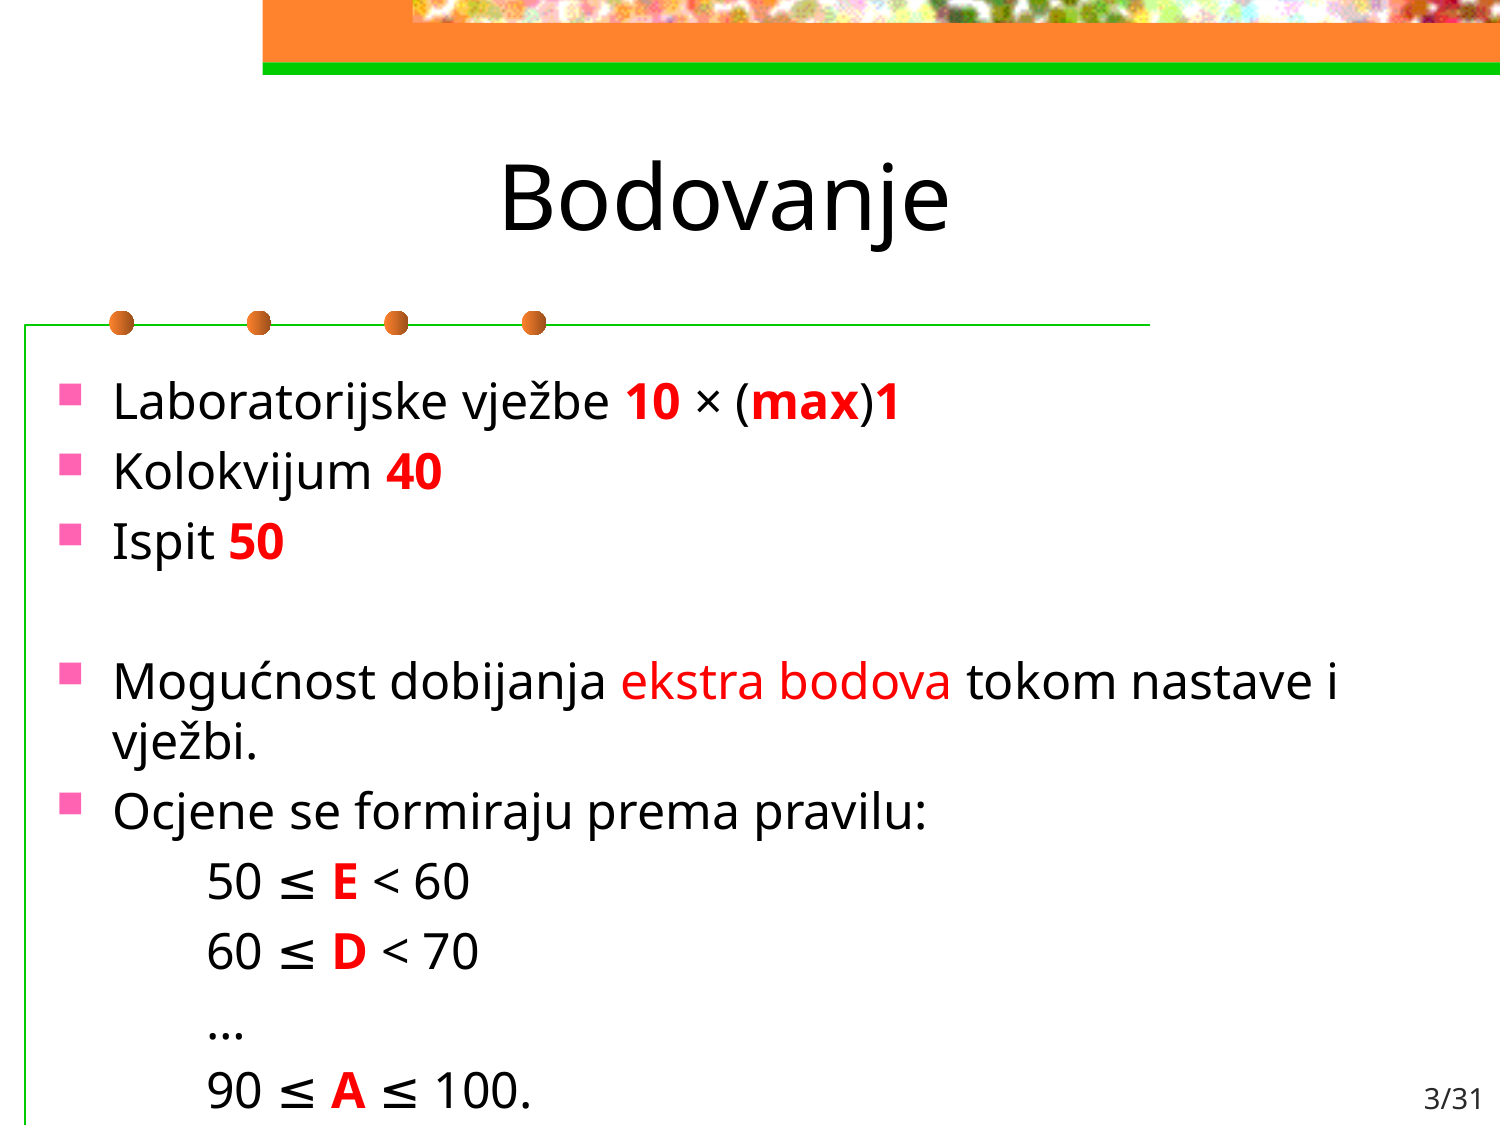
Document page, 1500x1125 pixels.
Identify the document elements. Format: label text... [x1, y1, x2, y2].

text_box 3/31 [1374, 1072, 1500, 1123]
list Laboratorijske vježbe 10 × (max)1 Kolokvijum 40 Ispit 50 Mogućnost dobijanja ekstra bodova tokom nastave i vježbi. Ocjene se formiraju prema pravilu: 50 ≤ E < 60 60 ≤ D < 70 … 90 ≤ A ≤ 100. [41, 361, 1471, 1059]
picture [412, 0, 1500, 23]
title Bodovanje [87, 99, 1363, 288]
